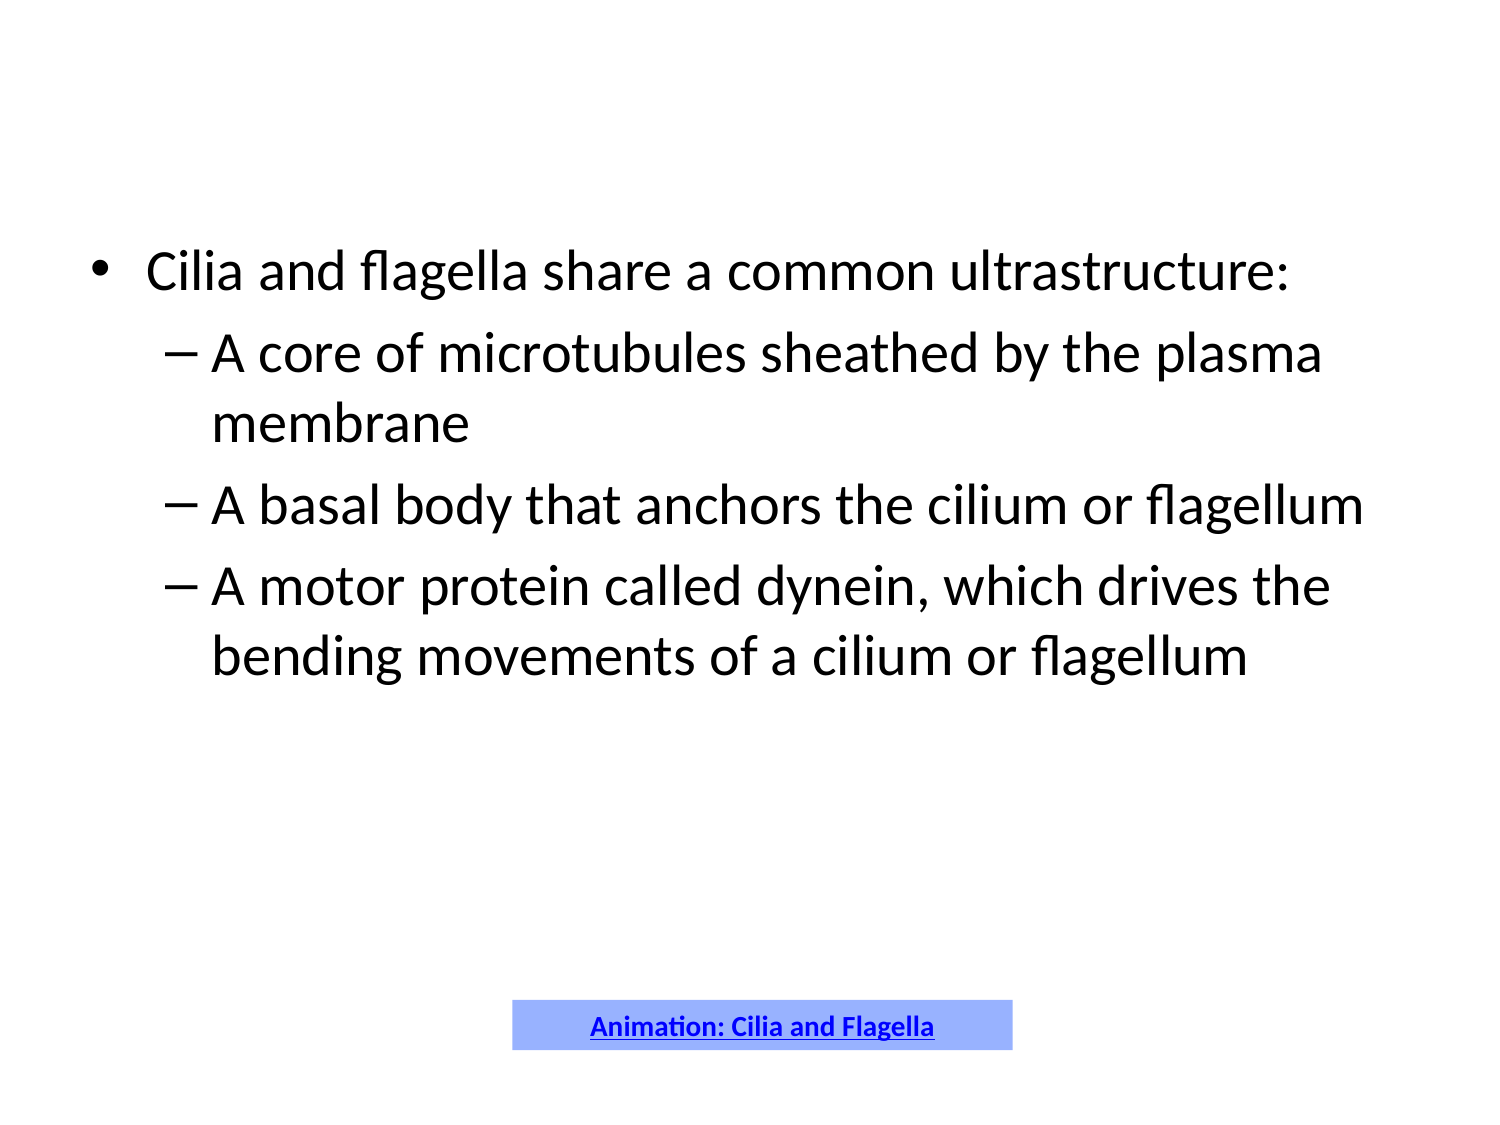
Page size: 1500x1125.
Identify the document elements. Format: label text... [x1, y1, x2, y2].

text_box Animation: Cilia and Flagella [512, 999, 1013, 1051]
list Cilia and flagella share a common ultrastructure: A core of microtubules sheathed by the plasma membrane A basal body that anchors the cilium or flagellum A motor protein called dynein, which drives the bending movements of a cilium or flagellum [75, 224, 1475, 1006]
